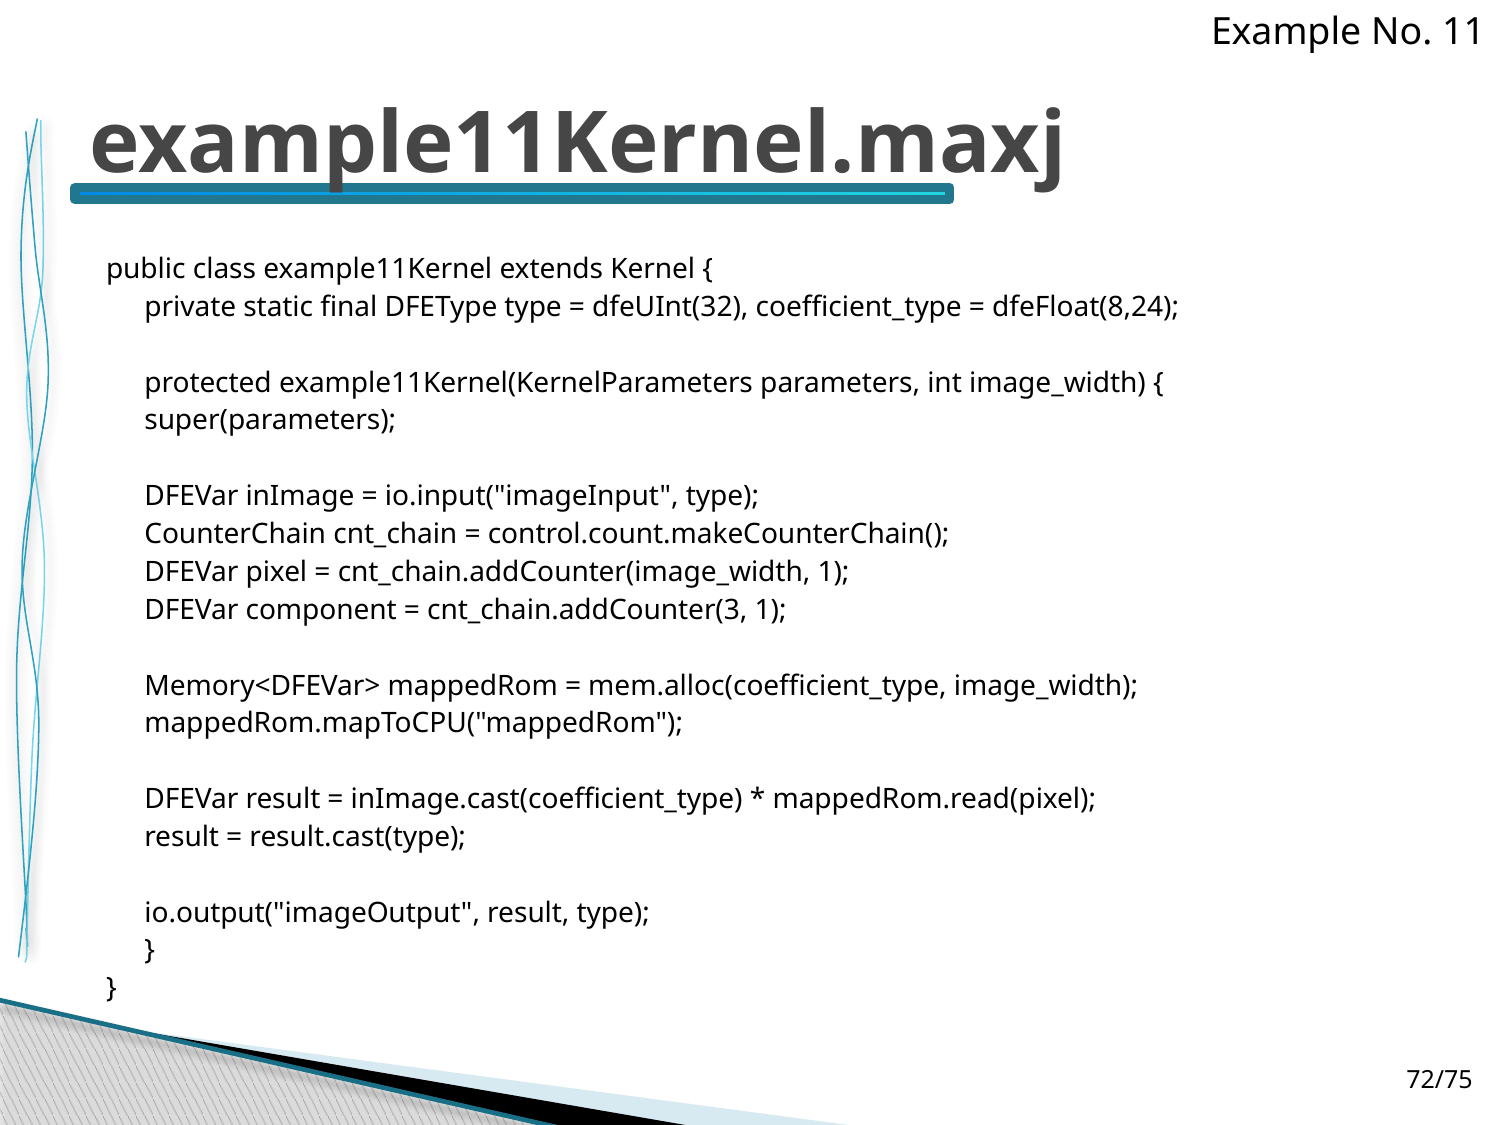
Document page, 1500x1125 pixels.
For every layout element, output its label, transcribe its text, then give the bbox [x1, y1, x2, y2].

list Example No. 11 [1074, 0, 1500, 63]
title example11Kernel.maxj [75, 45, 1425, 233]
list public class example11Kernel extends Kernel { private static final DFEType type = dfeUInt(32), coefficient_type = dfeFloat(8,24); protected example11Kernel(KernelParameters parameters, int image_width) { super(parameters); DFEVar inImage = io.input("imageInput", type); CounterChain cnt_chain = control.count.makeCounterChain(); DFEVar pixel = cnt_chain.addCounter(image_width, 1); DFEVar component = cnt_chain.addCounter(3, 1); Memory<DFEVar> mappedRom = mem.alloc(coefficient_type, image_width); mappedRom.mapToCPU("mappedRom"); DFEVar result = inImage.cast(coefficient_type) * mappedRom.read(pixel); result = result.cast(type); io.output("imageOutput", result, type); } } [75, 243, 1425, 1025]
